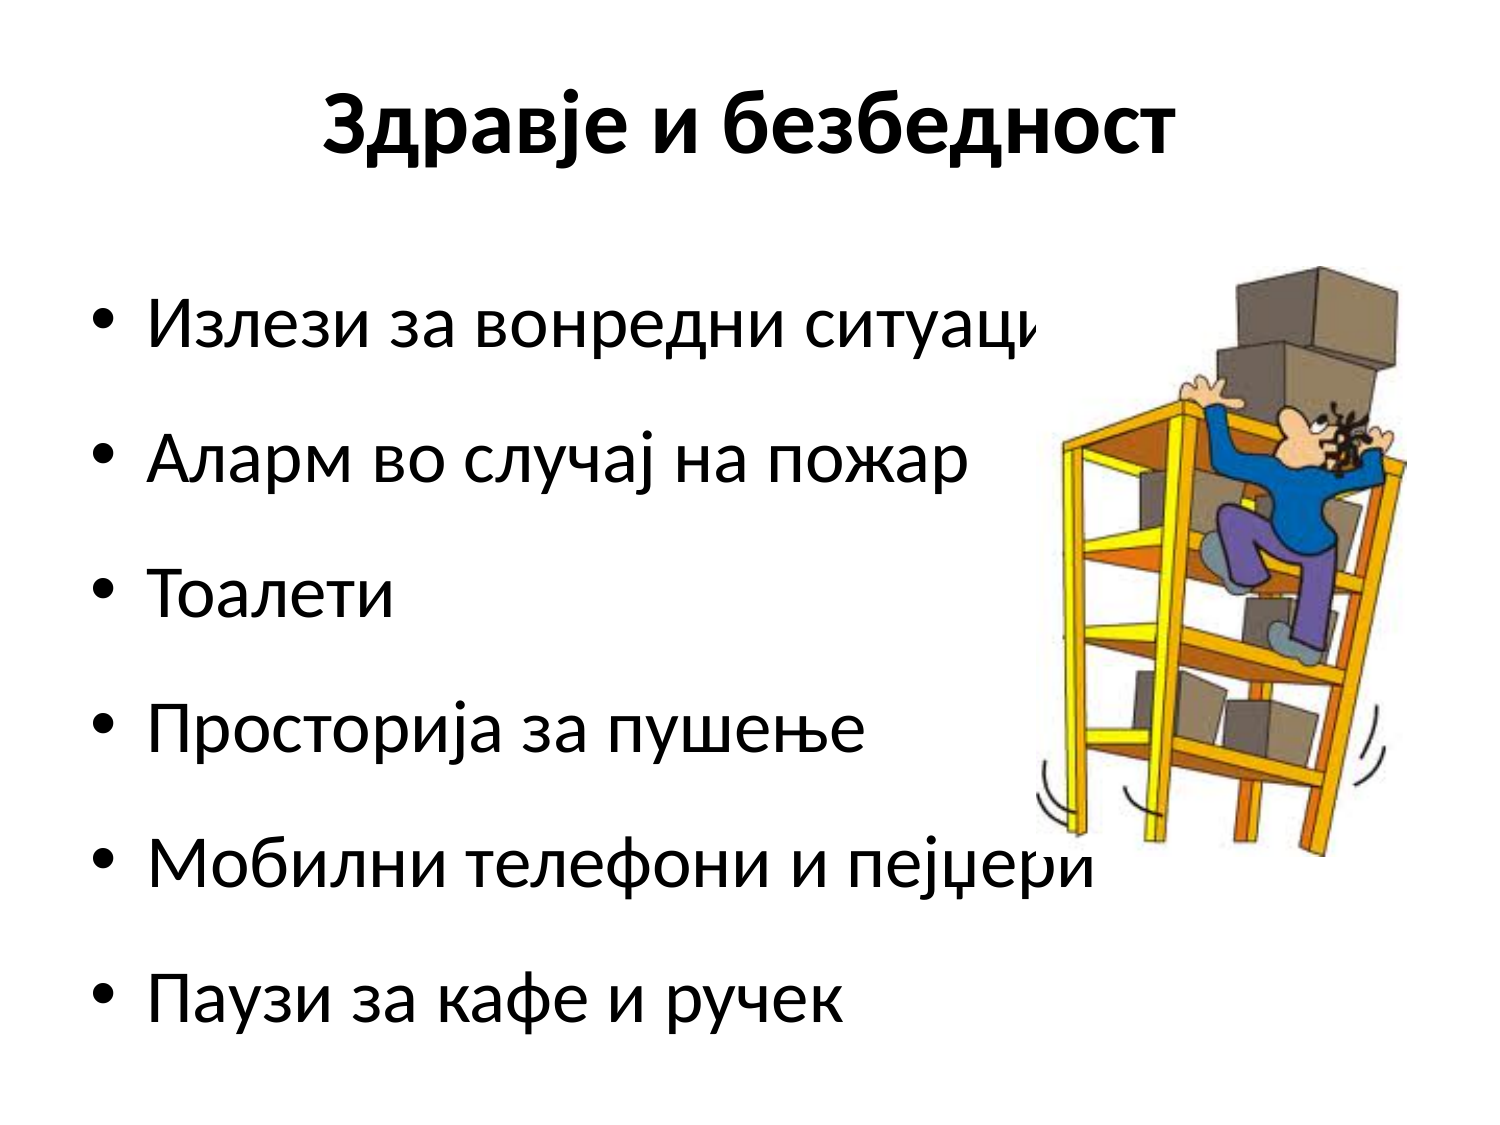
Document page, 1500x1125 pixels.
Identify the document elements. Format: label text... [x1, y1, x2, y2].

title Здравје и безбедност [75, 45, 1425, 188]
list Излези за вонредни ситуации Аларм во случај на пожар Тоалети Просторија за пушење Мобилни телефони и пејџери Паузи за кафе и ручек [75, 219, 1425, 963]
picture [1035, 266, 1408, 857]
